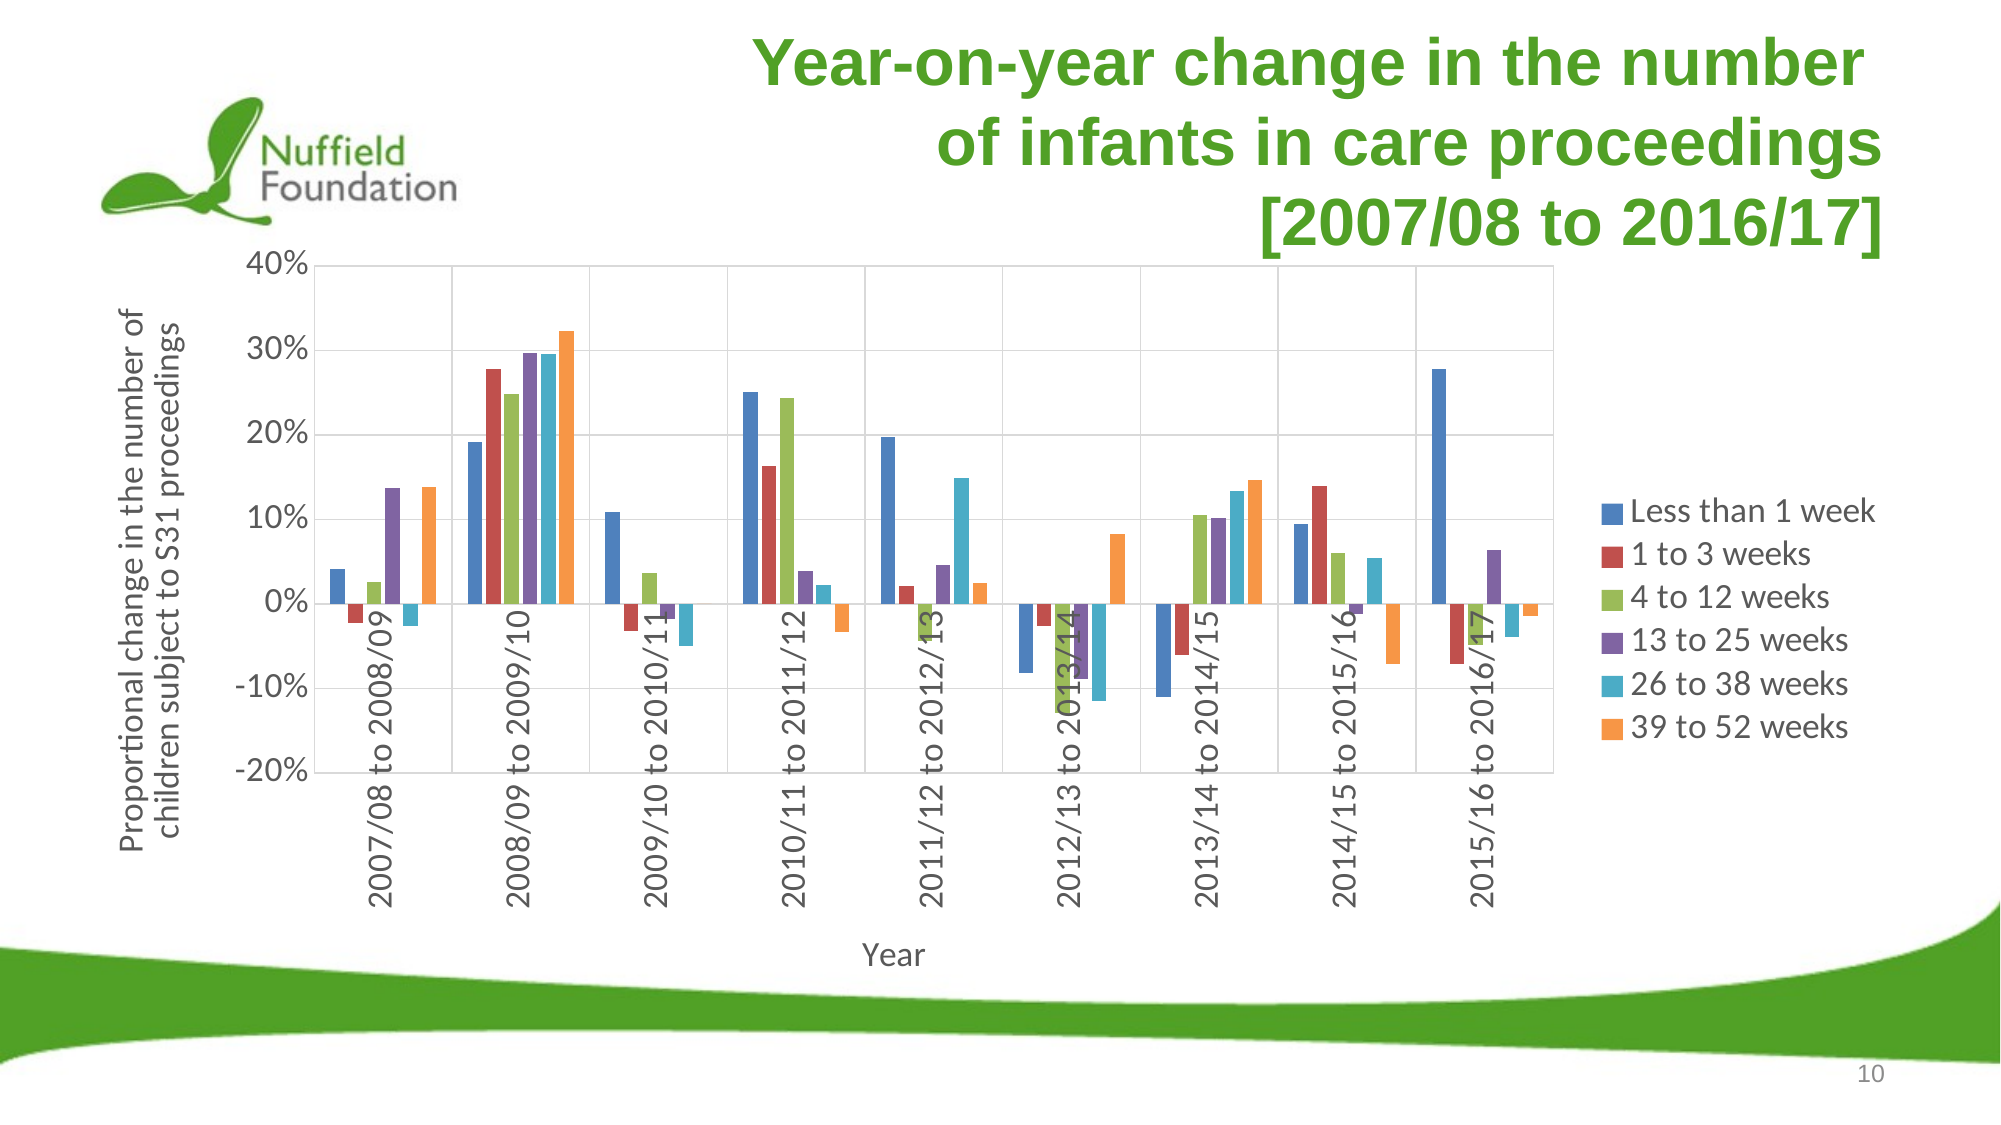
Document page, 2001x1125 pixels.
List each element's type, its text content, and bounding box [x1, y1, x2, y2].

picture [0, 0, 2001, 1125]
chart [78, 232, 1901, 1012]
slide_number 10 [1433, 1042, 1900, 1103]
title Year-on-year change in the number of infants in care proceedings [2007/08 to 2016/17] [99, 44, 1901, 229]
